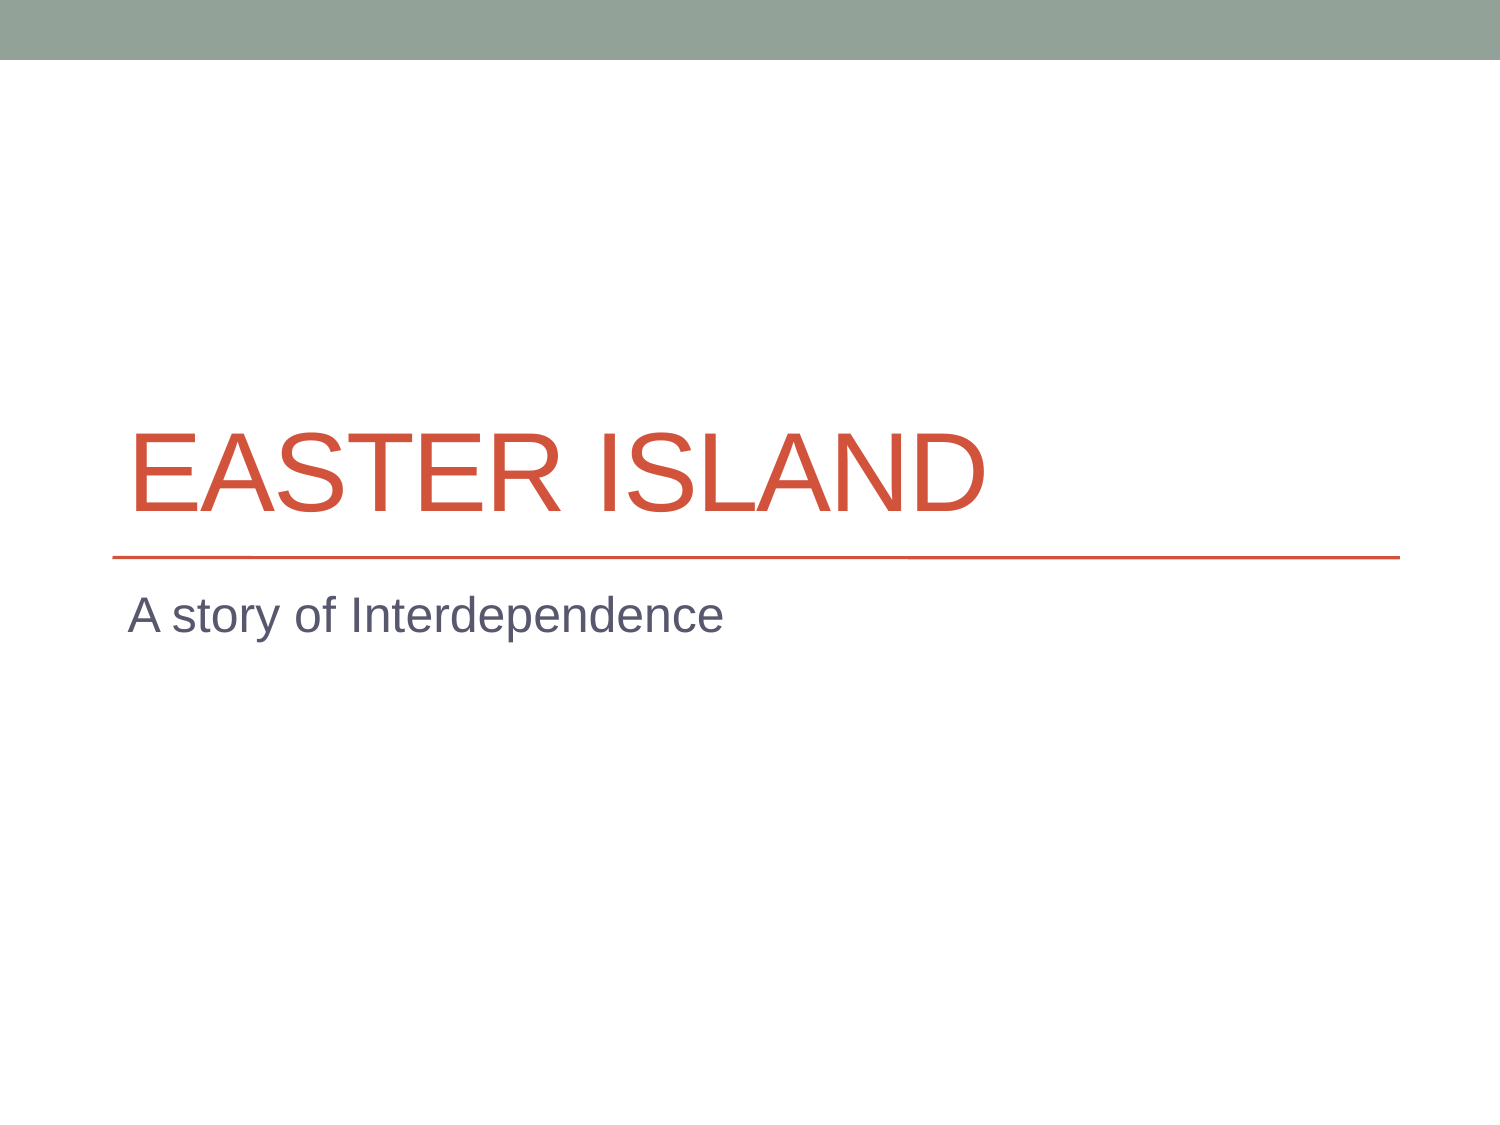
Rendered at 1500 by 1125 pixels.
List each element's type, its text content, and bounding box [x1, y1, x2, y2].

title Easter Island [112, 224, 1400, 542]
subtitle A story of Interdependence [112, 574, 1163, 863]
